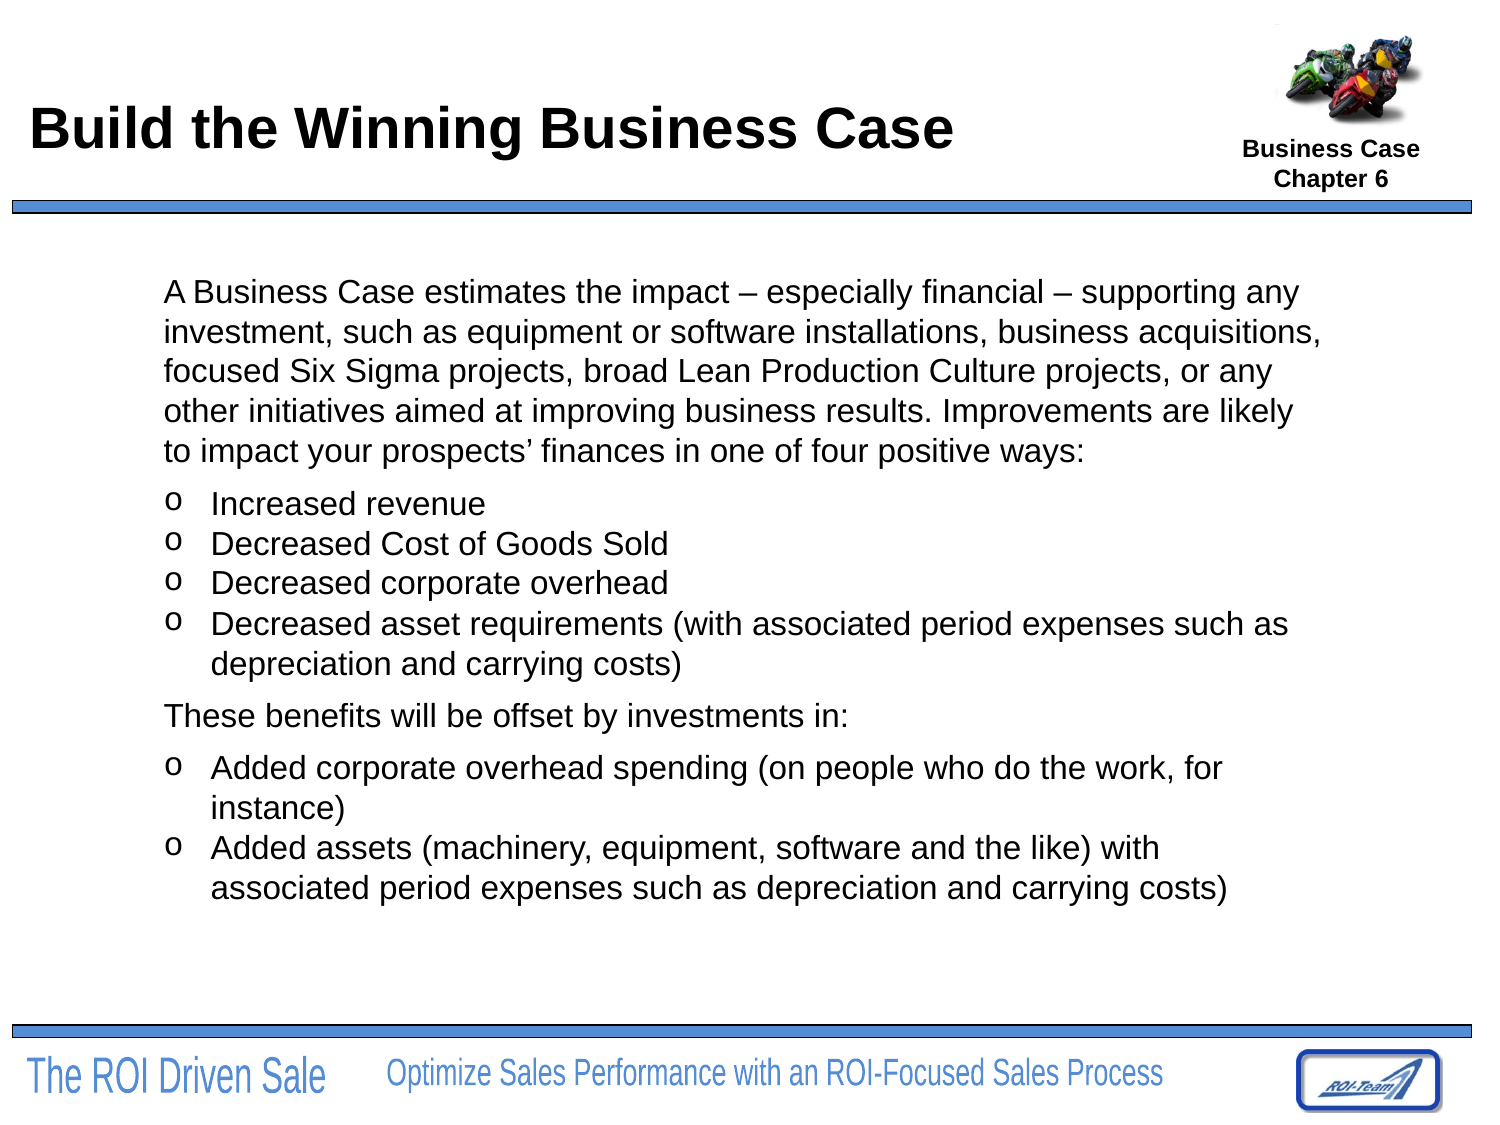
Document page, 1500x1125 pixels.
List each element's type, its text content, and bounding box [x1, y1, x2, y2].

text_box Business Case Chapter 6 [1200, 124, 1463, 200]
picture [1296, 1049, 1443, 1113]
picture [1275, 24, 1430, 99]
picture [1275, 100, 1430, 124]
text_box A Business Case estimates the impact – especially financial – supporting any investment, such as equipment or software installations, business acquisitions, focused Six Sigma projects, broad Lean Production Culture projects, or any other initiatives aimed at improving business results. Improvements are likely to impact your prospects’ finances in one of four positive ways: Increased revenue Decreased Cost of Goods Sold Decreased corporate overhead Decreased asset requirements (with associated period expenses such as depreciation and carrying costs) These benefits will be offset by investments in: Added corporate overhead spending (on people who do the work, for instance) Added assets (machinery, equipment, software and the like) with associated period expenses such as depreciation and carrying costs) [148, 262, 1342, 914]
title Build the Winning Business Case [14, 50, 1163, 200]
